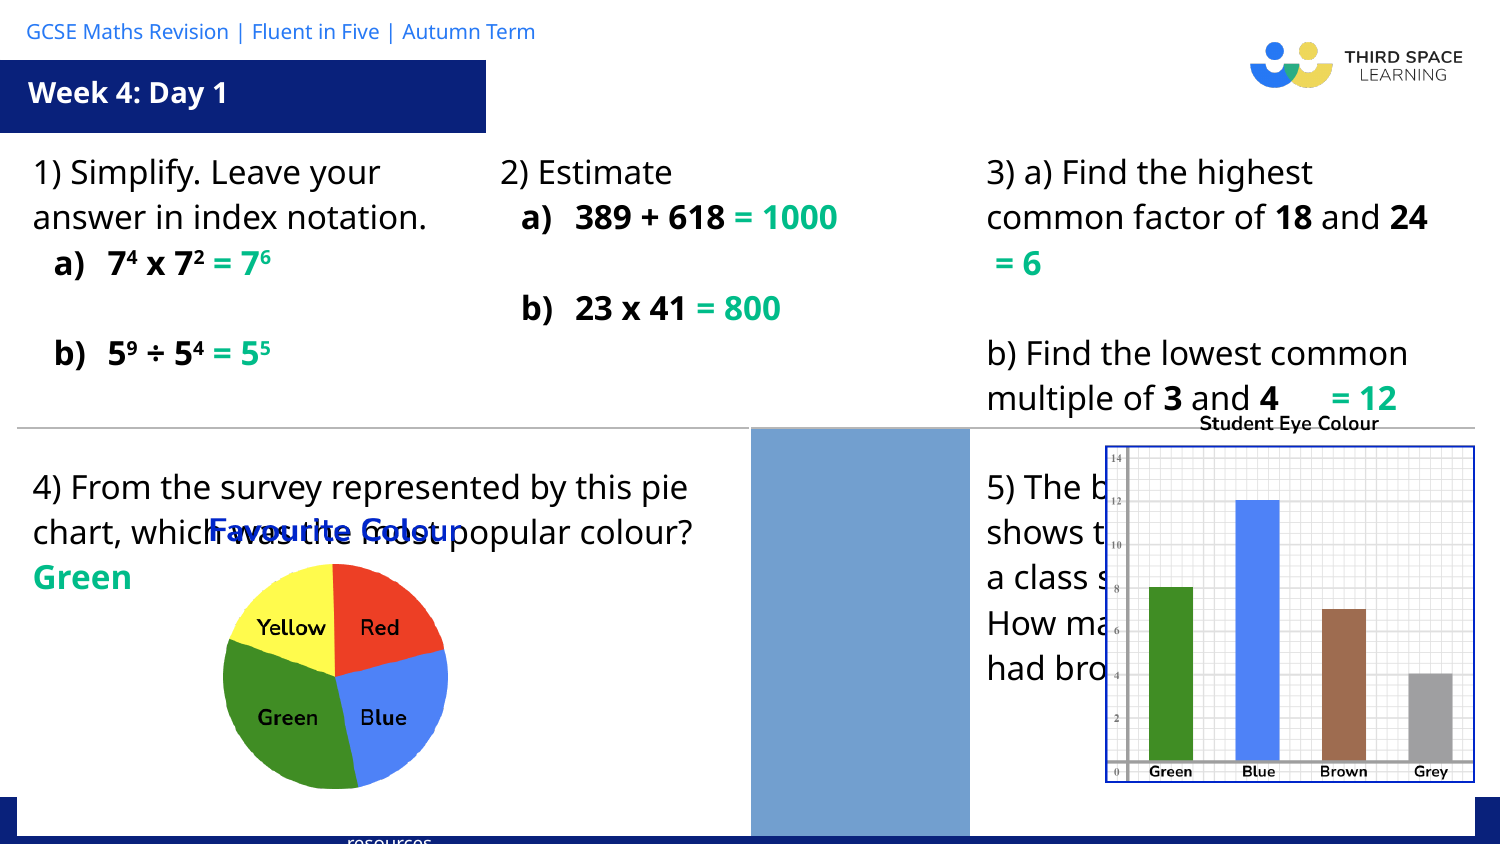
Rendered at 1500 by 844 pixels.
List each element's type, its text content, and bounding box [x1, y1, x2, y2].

picture [1250, 33, 1465, 99]
table_cell 5) The bar chart shows the results of a class survey. How many students had brown eyes? 7 [972, 429, 1474, 835]
text_box Week 4: Day 1 [13, 59, 383, 125]
picture [1104, 411, 1475, 783]
table_header 3) a) Find the highest common factor of 18 and 24 = 6 b) Find the lowest common multiple of 3 and 4 = 12 [972, 142, 1474, 427]
table_cell 4) From the survey represented by this pie chart, which was the most popular colour? Green [19, 429, 749, 835]
picture [207, 510, 462, 790]
table_header 1) Simplify. Leave your answer in index notation. 74 x 72 = 76 59 ÷ 54 = 55 [19, 142, 484, 427]
table_header 2) Estimate 389 + 618 = 1000 23 x 41 = 800 [486, 142, 970, 427]
